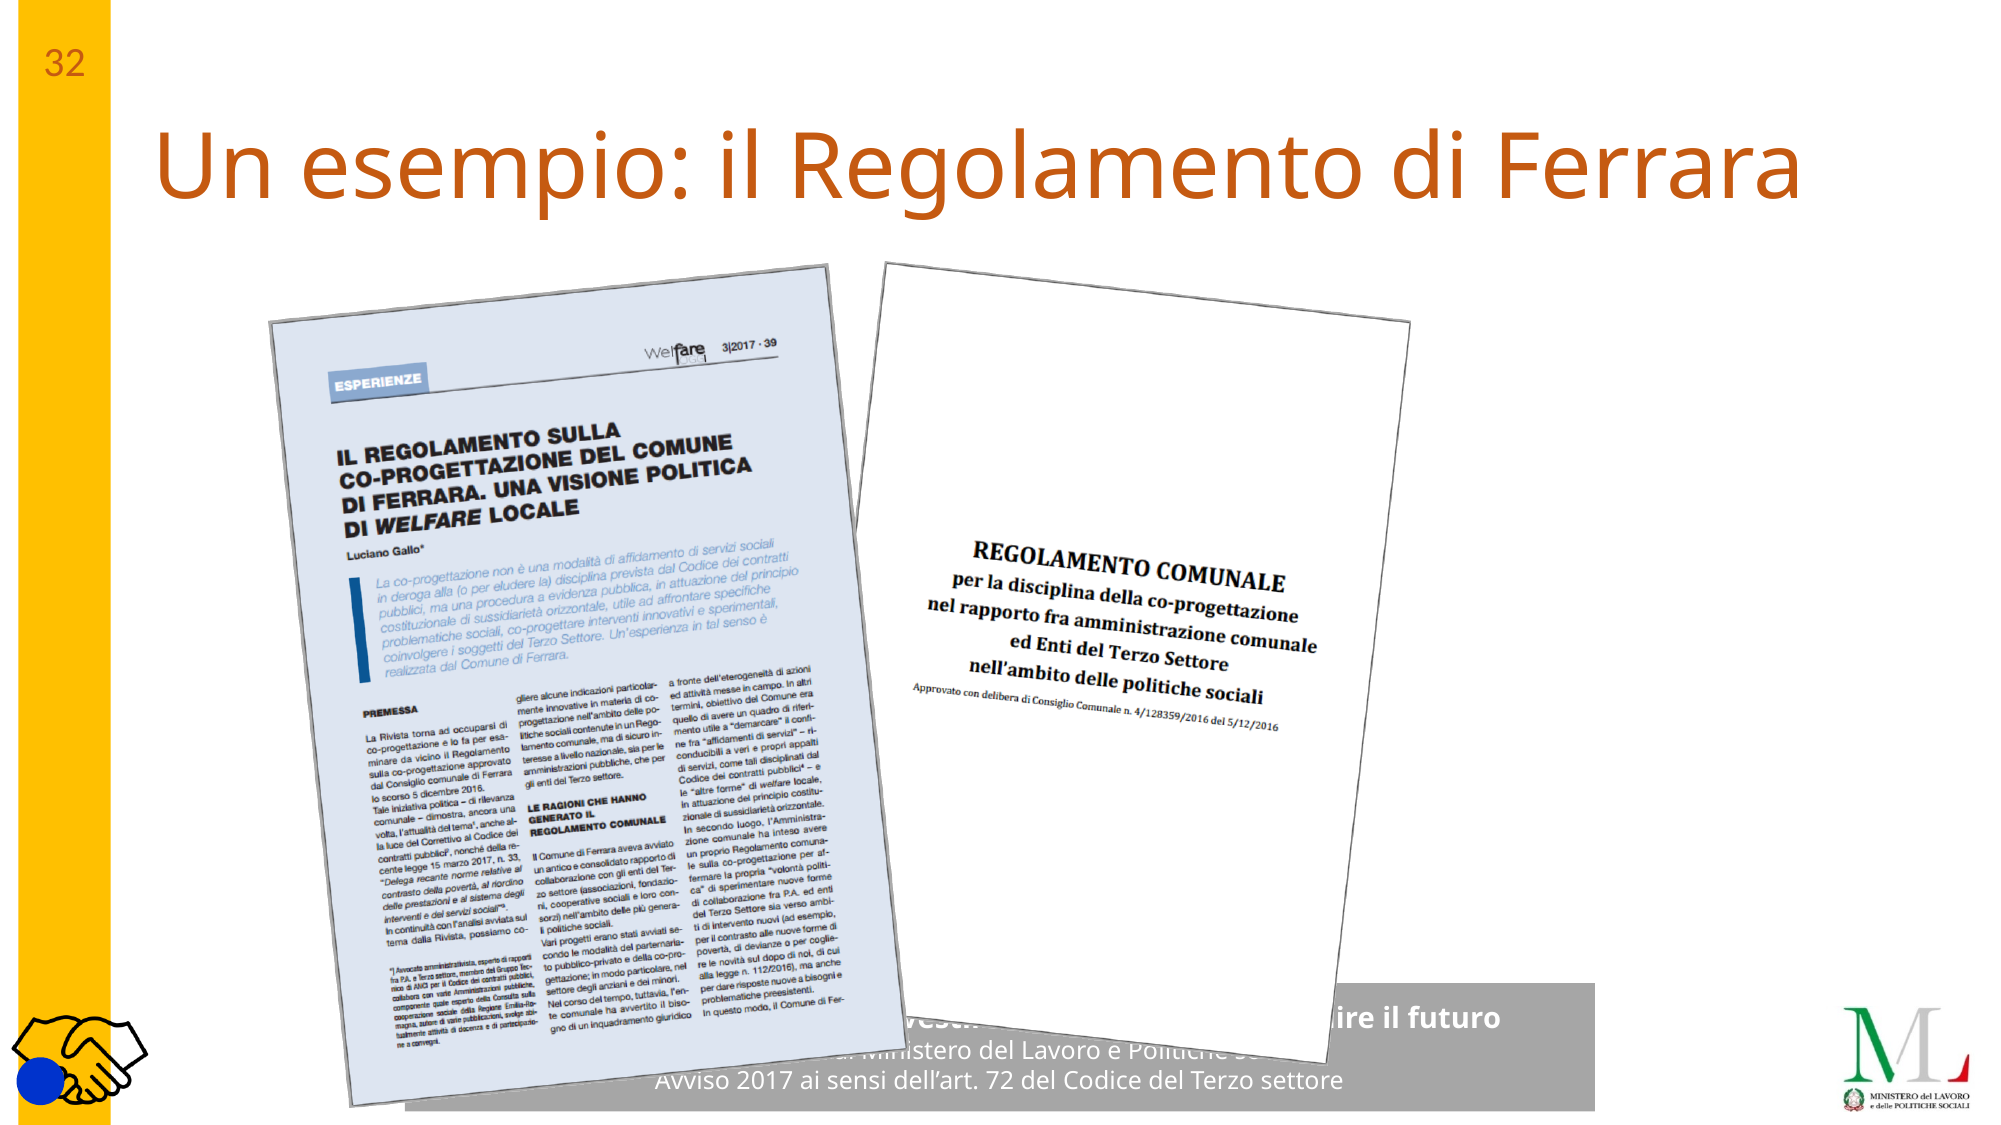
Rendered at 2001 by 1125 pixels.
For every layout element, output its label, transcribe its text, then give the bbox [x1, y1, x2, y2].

text_box [15, 1056, 66, 1107]
title Un esempio: il Regolamento di Ferrara [137, 59, 1863, 278]
picture [268, 264, 1411, 1107]
slide_number 32 [1911, 1057, 1995, 1118]
picture [1826, 1006, 1987, 1112]
picture [10, 1009, 149, 1109]
